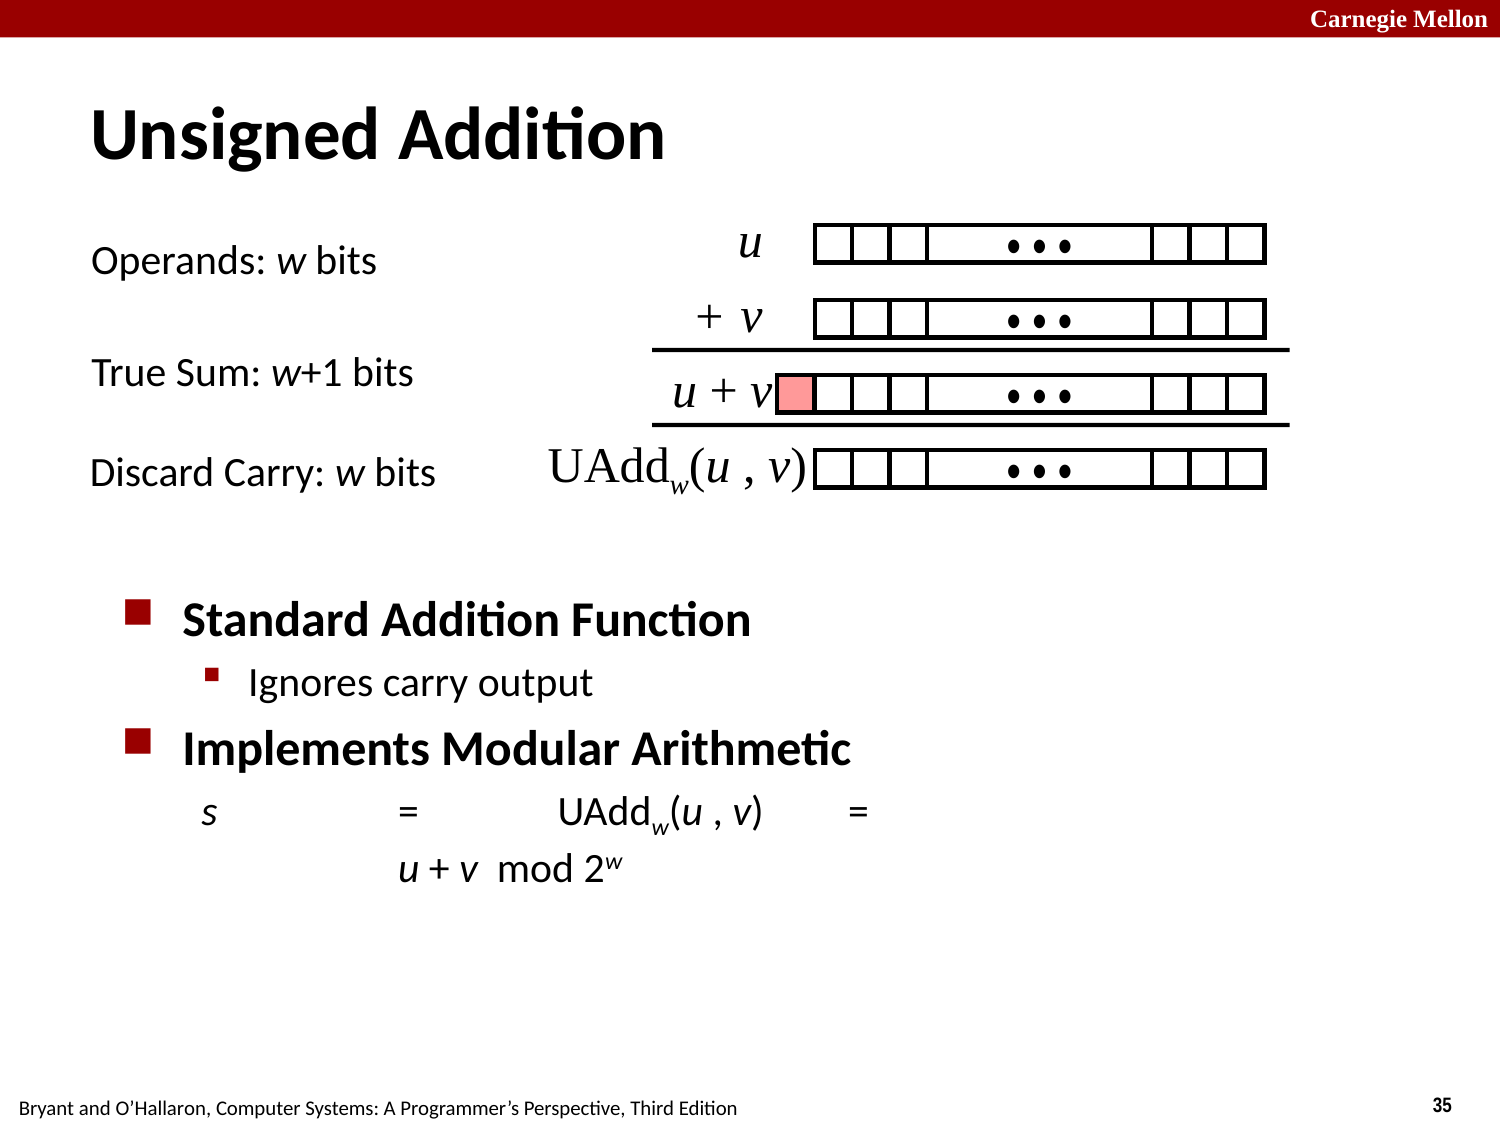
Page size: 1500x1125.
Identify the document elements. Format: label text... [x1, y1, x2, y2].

text_box u + v [657, 349, 788, 424]
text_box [814, 449, 1265, 488]
text_box + [680, 276, 739, 349]
text_box Operands: w bits [76, 224, 393, 290]
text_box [814, 224, 1265, 263]
text_box UAddw(u , v) [532, 424, 822, 508]
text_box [776, 374, 1265, 413]
text_box v [725, 274, 778, 349]
text_box u [723, 199, 778, 275]
text_box Discard Carry: w bits [75, 437, 475, 503]
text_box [814, 299, 1265, 338]
title Unsigned Addition [74, 83, 1123, 176]
list Standard Addition Function Ignores carry output Implements Modular Arithmetic s = UAddw(u , v) = u + v mod 2w [111, 579, 957, 850]
text_box True Sum: w+1 bits [76, 337, 430, 403]
